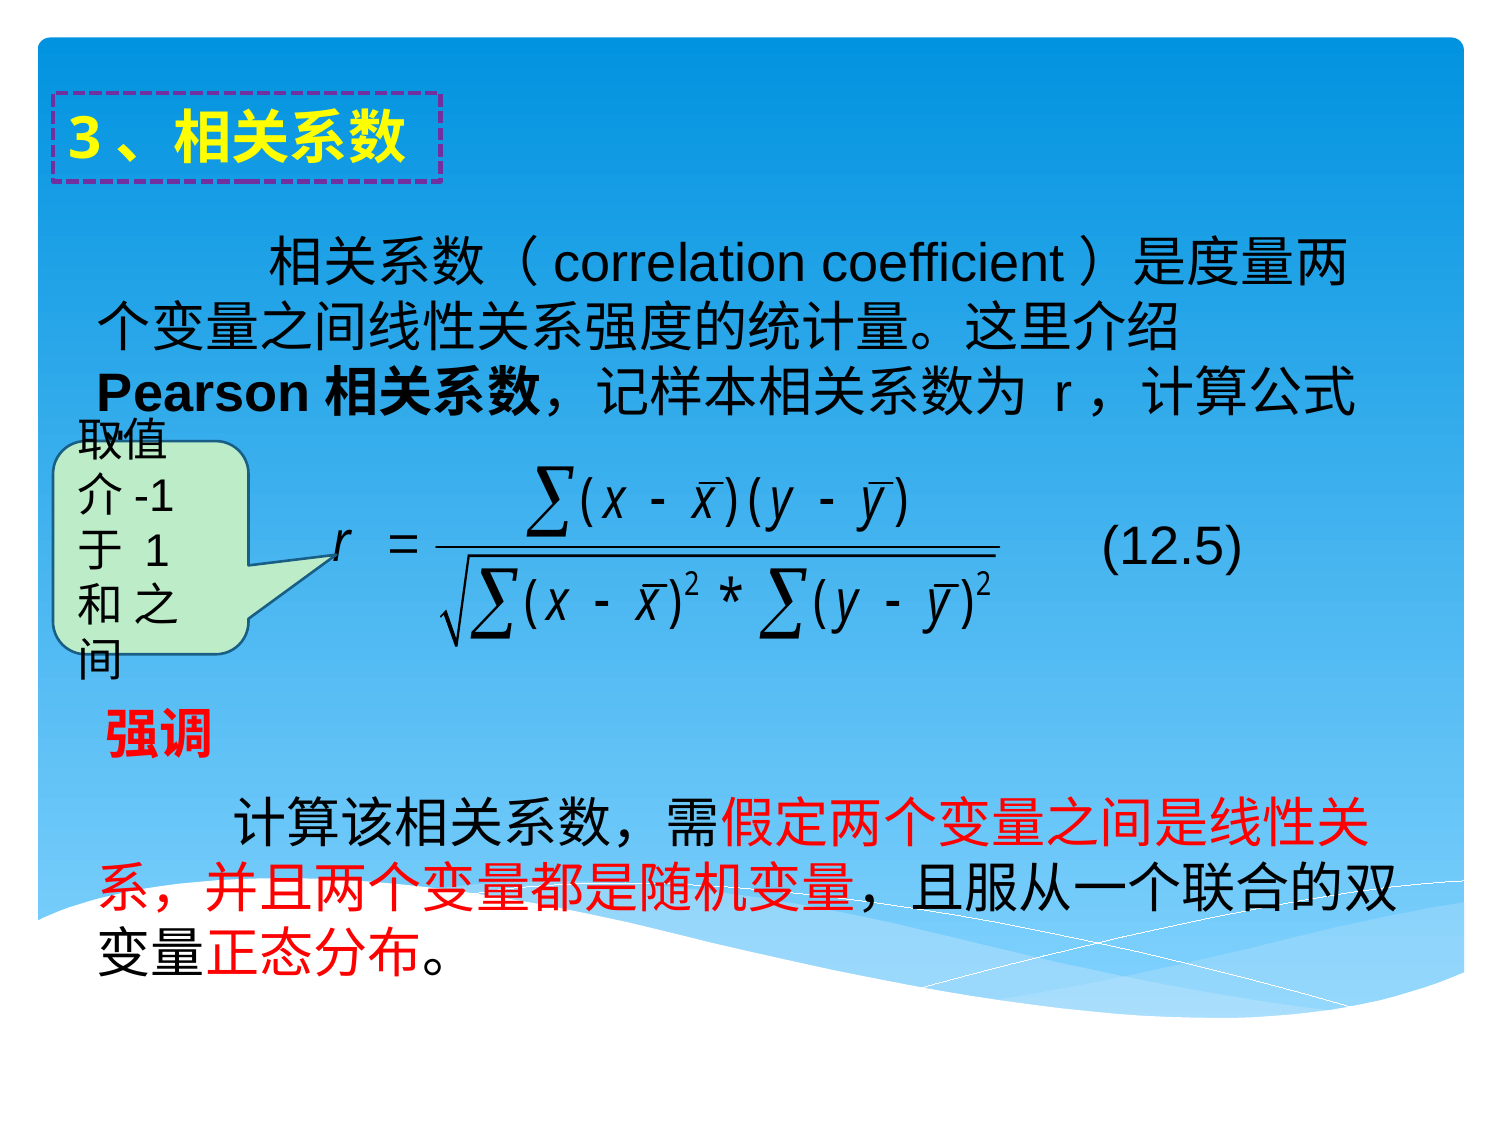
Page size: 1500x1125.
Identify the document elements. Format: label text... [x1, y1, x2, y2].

text_box 计算该相关系数，需假定两个变量之间是线性关系，并且两个变量都是随机变量，且服从一个联合的双变量正态分布。 [81, 781, 1424, 991]
text_box 强调 [90, 692, 404, 781]
text_box (12.5) [1086, 503, 1400, 592]
text_box 取值介-1于 1和 之间 [51, 439, 321, 656]
text_box 3、相关系数 [53, 92, 441, 182]
text_box 相关系数（correlation coefficient）是度量两个变量之间线性关系强度的统计量。这里介绍Pearson相关系数，记样本相关系数为 r，计算公式为： [82, 219, 1400, 495]
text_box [326, 455, 1008, 658]
